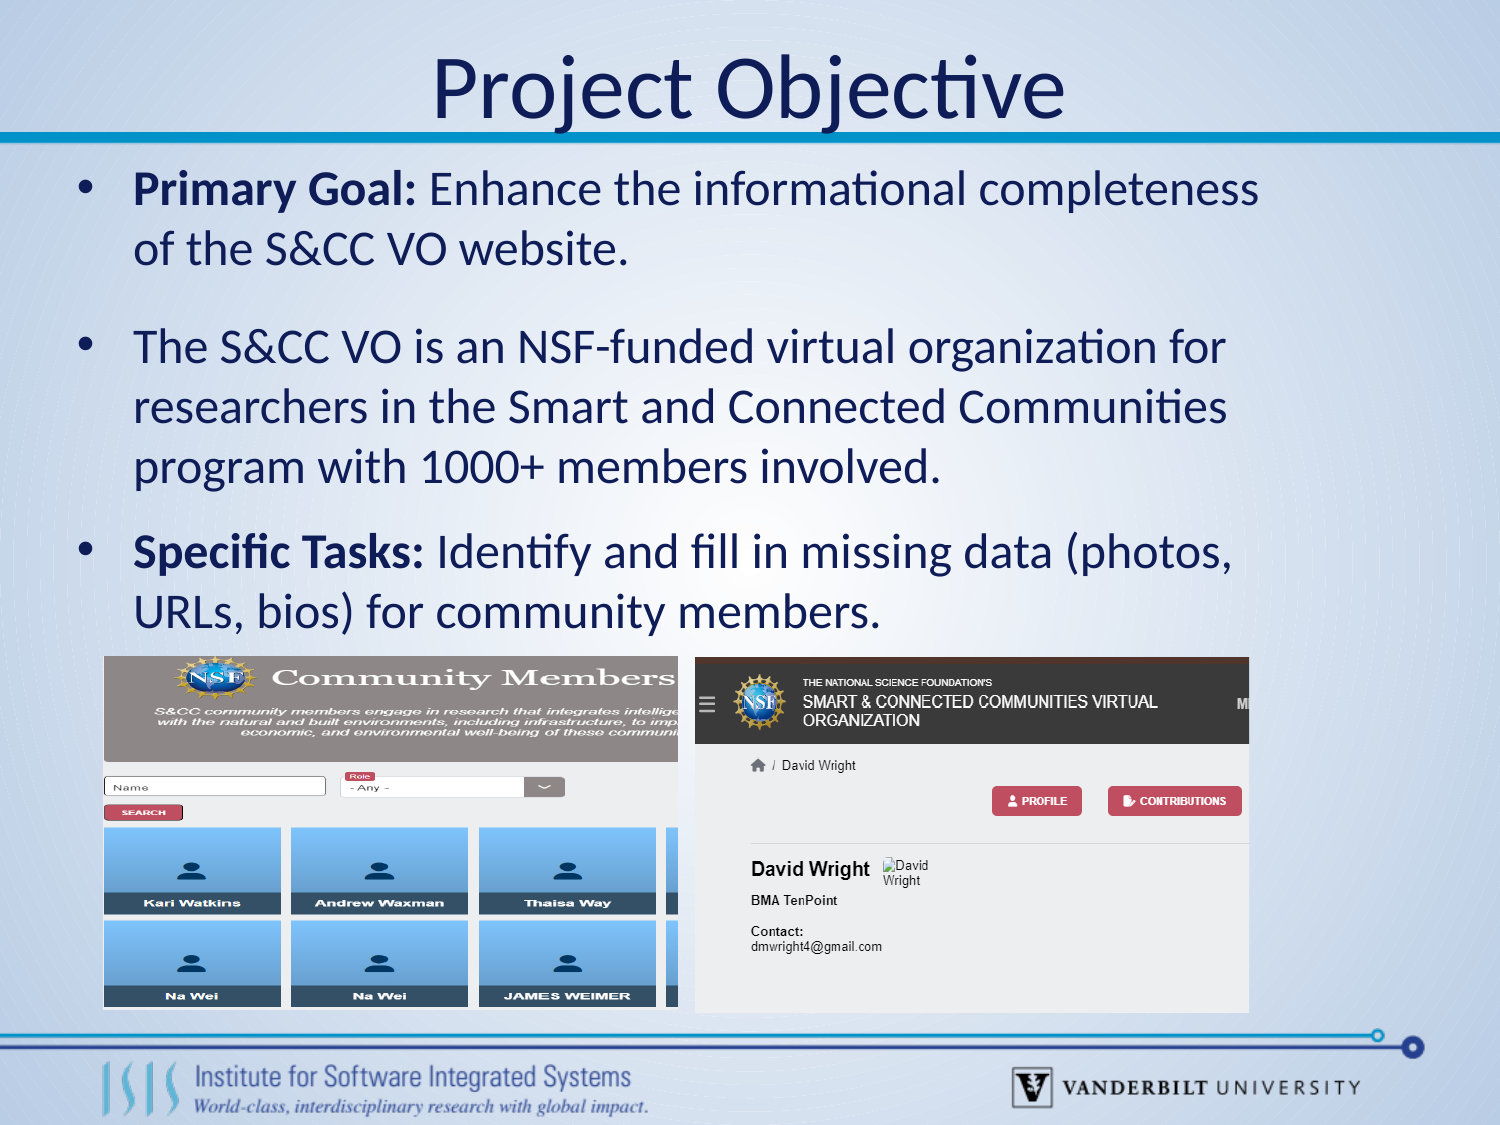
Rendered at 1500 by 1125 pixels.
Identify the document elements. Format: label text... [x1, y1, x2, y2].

title Project Objective [75, 29, 1425, 149]
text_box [102, 656, 1250, 1013]
list Primary Goal: Enhance the informational completeness of the S&CC VO website. The S&CC VO is an NSF-funded virtual organization for researchers in the Smart and Connected Communities program with 1000+ members involved. Specific Tasks: Identify and fill in missing data (photos, URLs, bios) for community members. [61, 148, 1297, 891]
